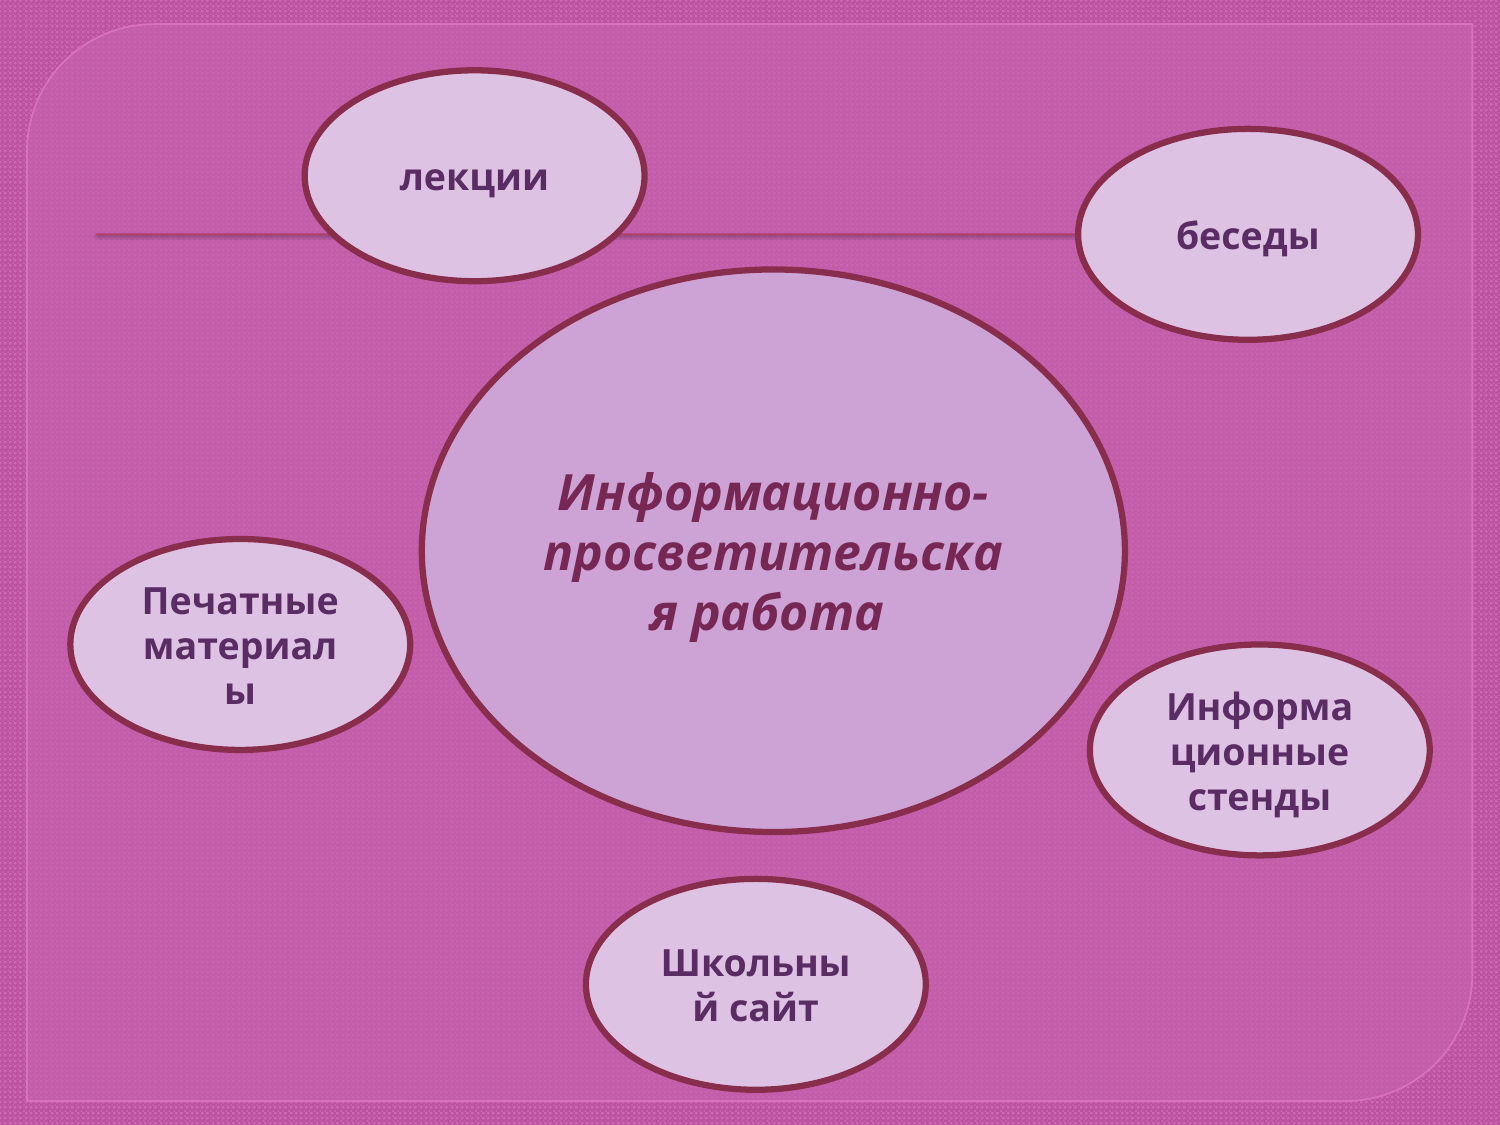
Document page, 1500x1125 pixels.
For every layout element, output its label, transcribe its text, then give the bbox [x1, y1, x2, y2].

text_box Школьный сайт [582, 875, 929, 1093]
text_box Информационно-просветительская работа [418, 266, 1129, 836]
text_box лекции [301, 67, 648, 285]
text_box Информационные стенды [1086, 641, 1433, 859]
text_box беседы [1074, 125, 1422, 343]
text_box Печатные материалы [67, 535, 414, 754]
